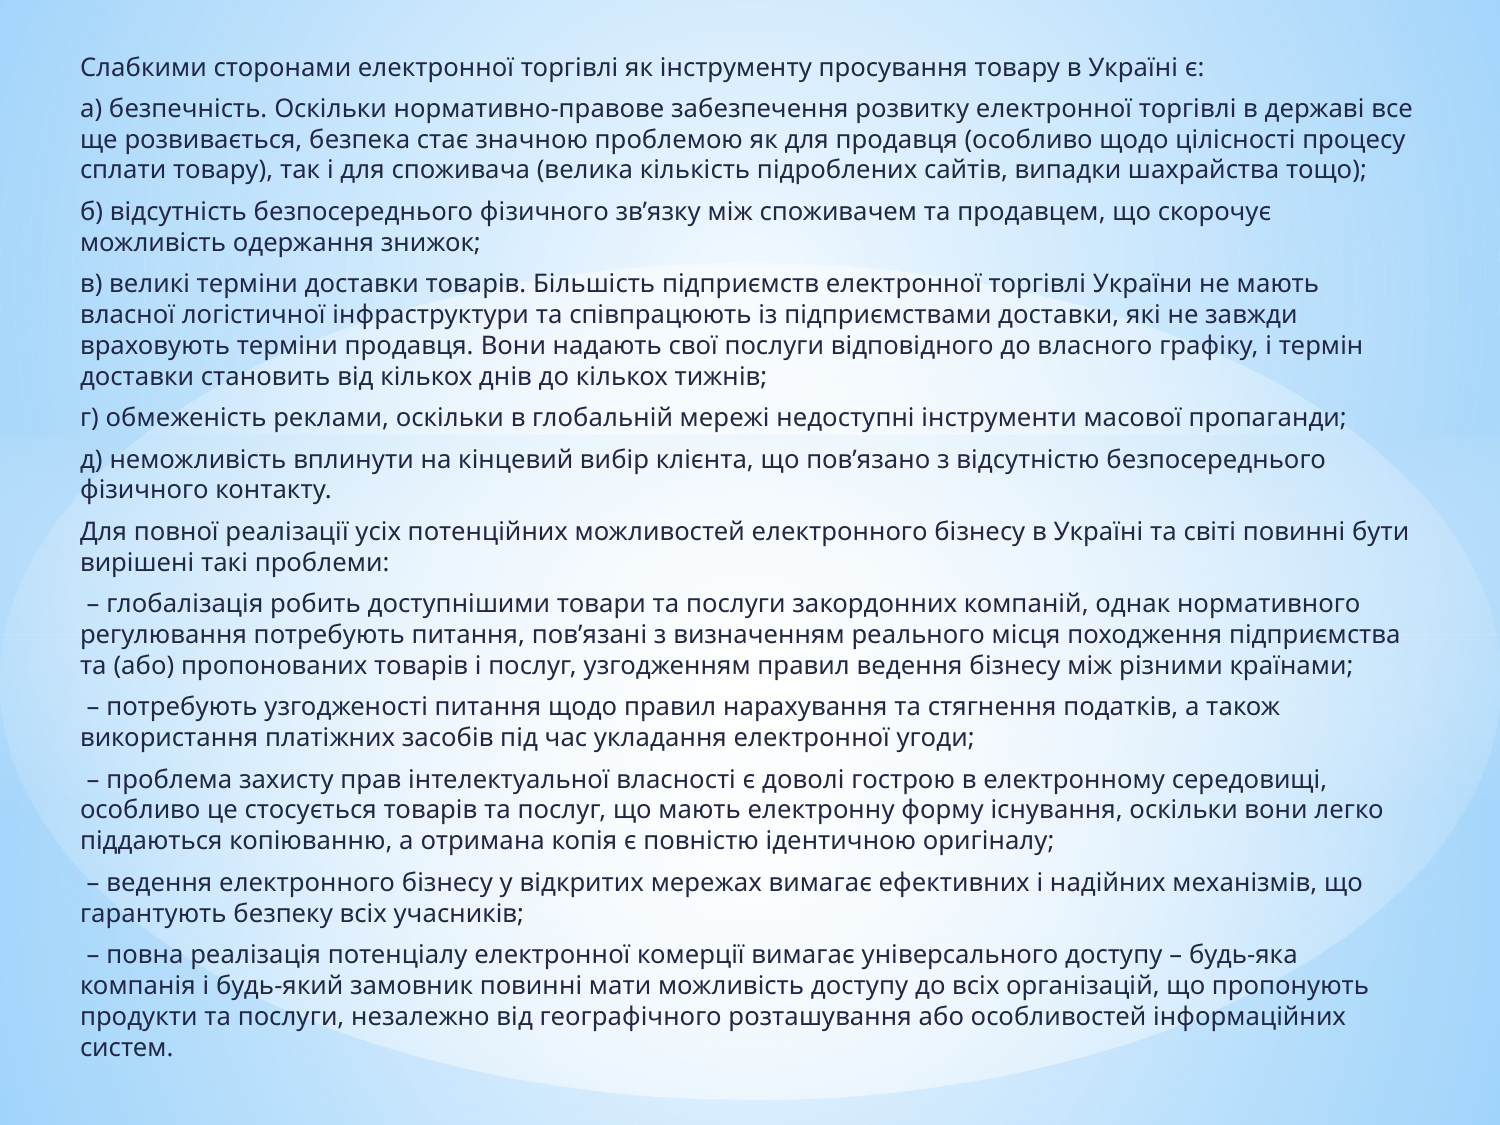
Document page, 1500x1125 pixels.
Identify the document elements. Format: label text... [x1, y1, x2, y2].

subtitle Слабкими сторонами електронної торгівлі як інструменту просування товару в Україні є: а) безпечність. Оскільки нормативно-правове забезпечення розвитку електронної торгівлі в державі все ще розвивається, безпека стає значною проблемою як для продавця (особливо щодо цілісності процесу сплати товару), так і для споживача (велика кількість підроблених сайтів, випадки шахрайства тощо); б) відсутність безпосереднього фізичного зв’язку між споживачем та продавцем, що скорочує можливість одержання знижок; в) великі терміни доставки товарів. Більшість підприємств електронної торгівлі України не мають власної логістичної інфраструктури та співпрацюють із підприємствами доставки, які не завжди враховують терміни продавця. Вони надають свої послуги відповідного до власного графіку, і термін доставки становить від кількох днів до кількох тижнів; г) обмеженість реклами, оскільки в глобальній мережі недоступні інструменти масової пропаганди; д) неможливість вплинути на кінцевий вибір клієнта, що пов’язано з відсутністю безпосереднього фізичного контакту. Для повної реалізації усіх потенційних можливостей електронного бізнесу в Україні та світі повинні бути вирішені такі проблеми: – глобалізація робить доступнішими товари та послуги закордонних компаній, однак нормативного регулювання потребують питання, пов’язані з визначенням реального місця походження підприємства та (або) пропонованих товарів і послуг, узгодженням правил ведення бізнесу між різними країнами; – потребують узгодженості питання щодо правил нарахування та стягнення податків, а також використання платіжних засобів під час укладання електронної угоди; – проблема захисту прав інтелектуальної власності є доволі гострою в електронному середовищі, особливо це стосується товарів та послуг, що мають електронну форму існування, оскільки вони легко піддаються копіюванню, а отримана копія є повністю ідентичною оригіналу; – ведення електронного бізнесу у відкритих мережах вимагає ефективних і надійних механізмів, що гарантують безпеку всіх учасників; – повна реалізація потенціалу електронної комерції вимагає універсального доступу – будь-яка компанія і будь-який замовник повинні мати можливість доступу до всіх організацій, що пропонують продукти та послуги, незалежно від географічного розташування або особливостей інформаційних систем. [64, 42, 1436, 1071]
